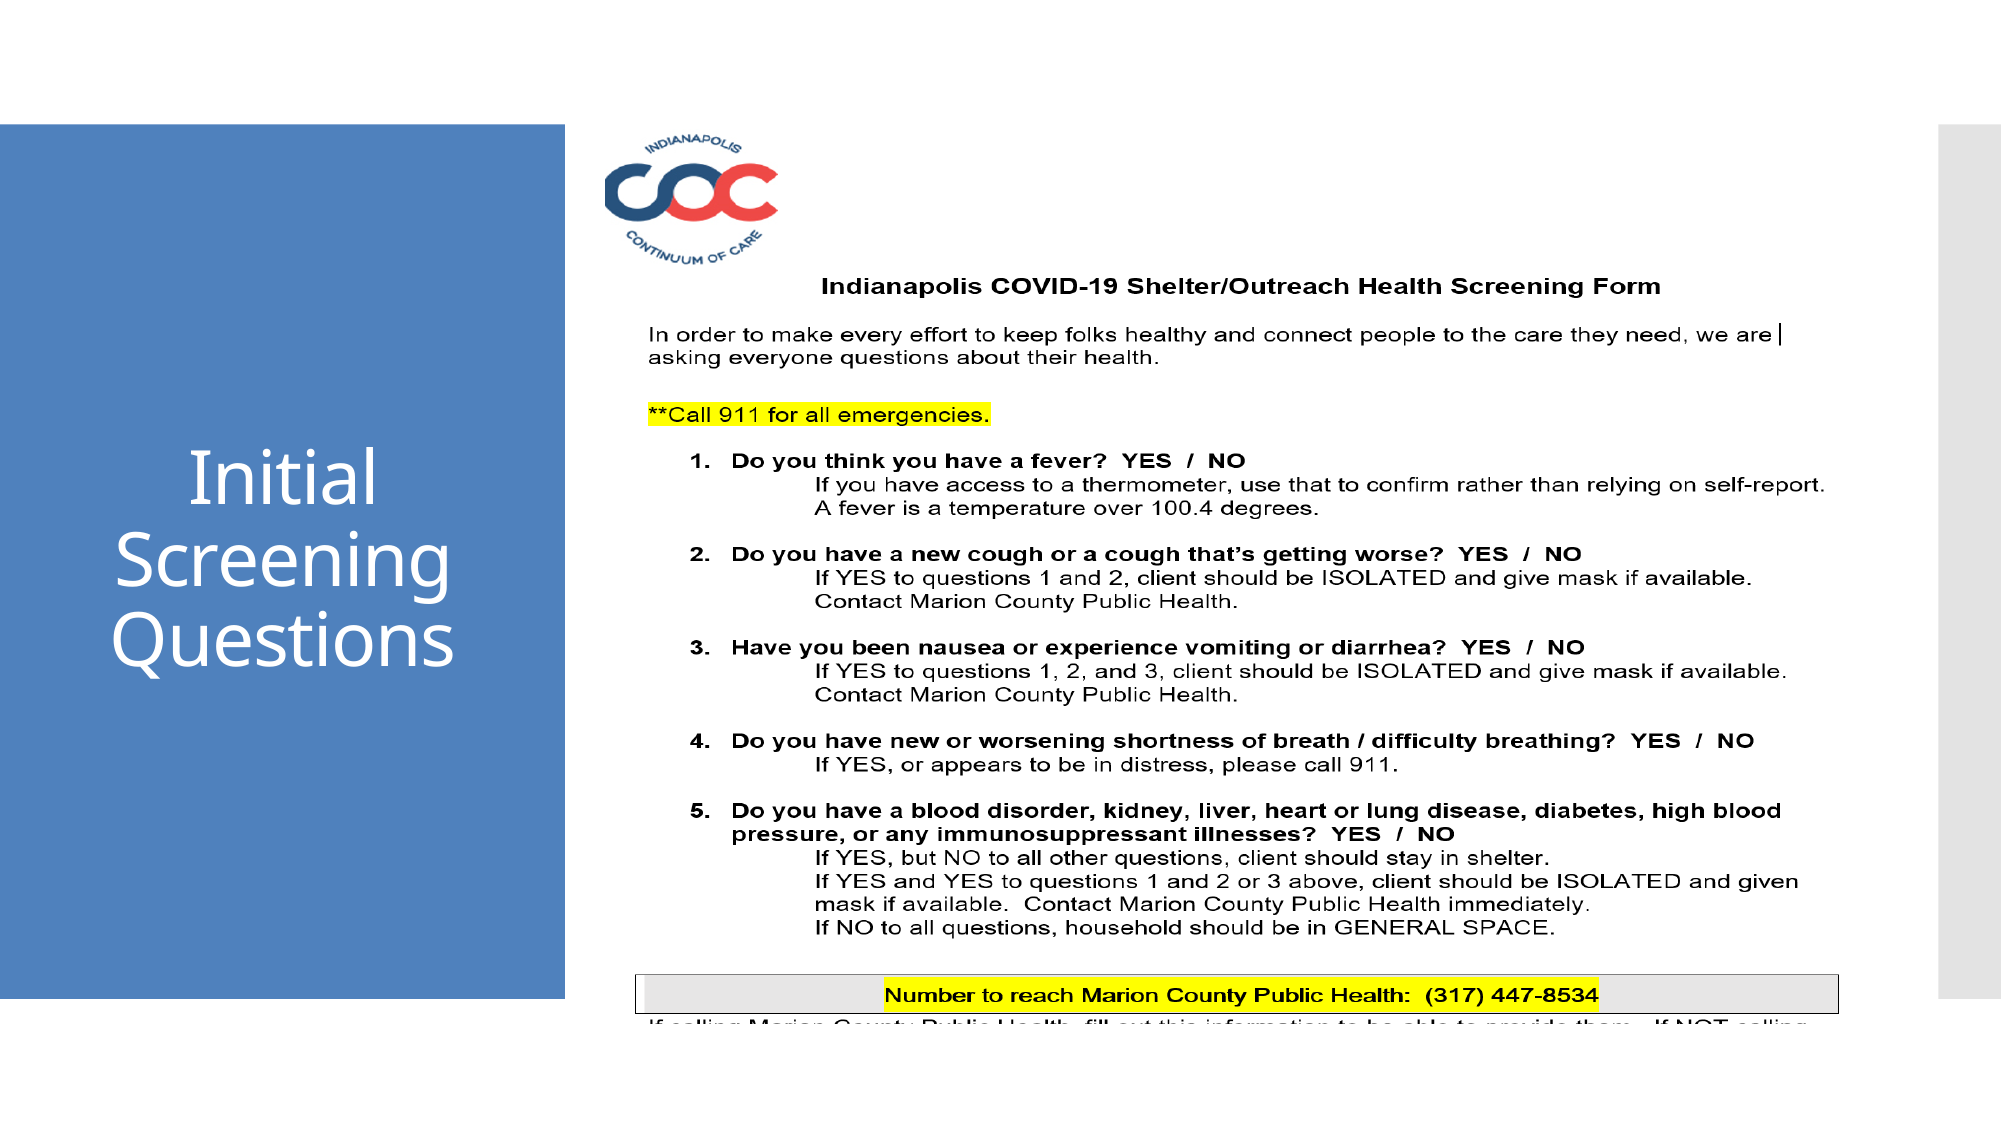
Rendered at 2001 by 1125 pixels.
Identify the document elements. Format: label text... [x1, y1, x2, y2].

title Initial Screening Questions [41, 184, 525, 940]
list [605, 119, 1856, 1024]
